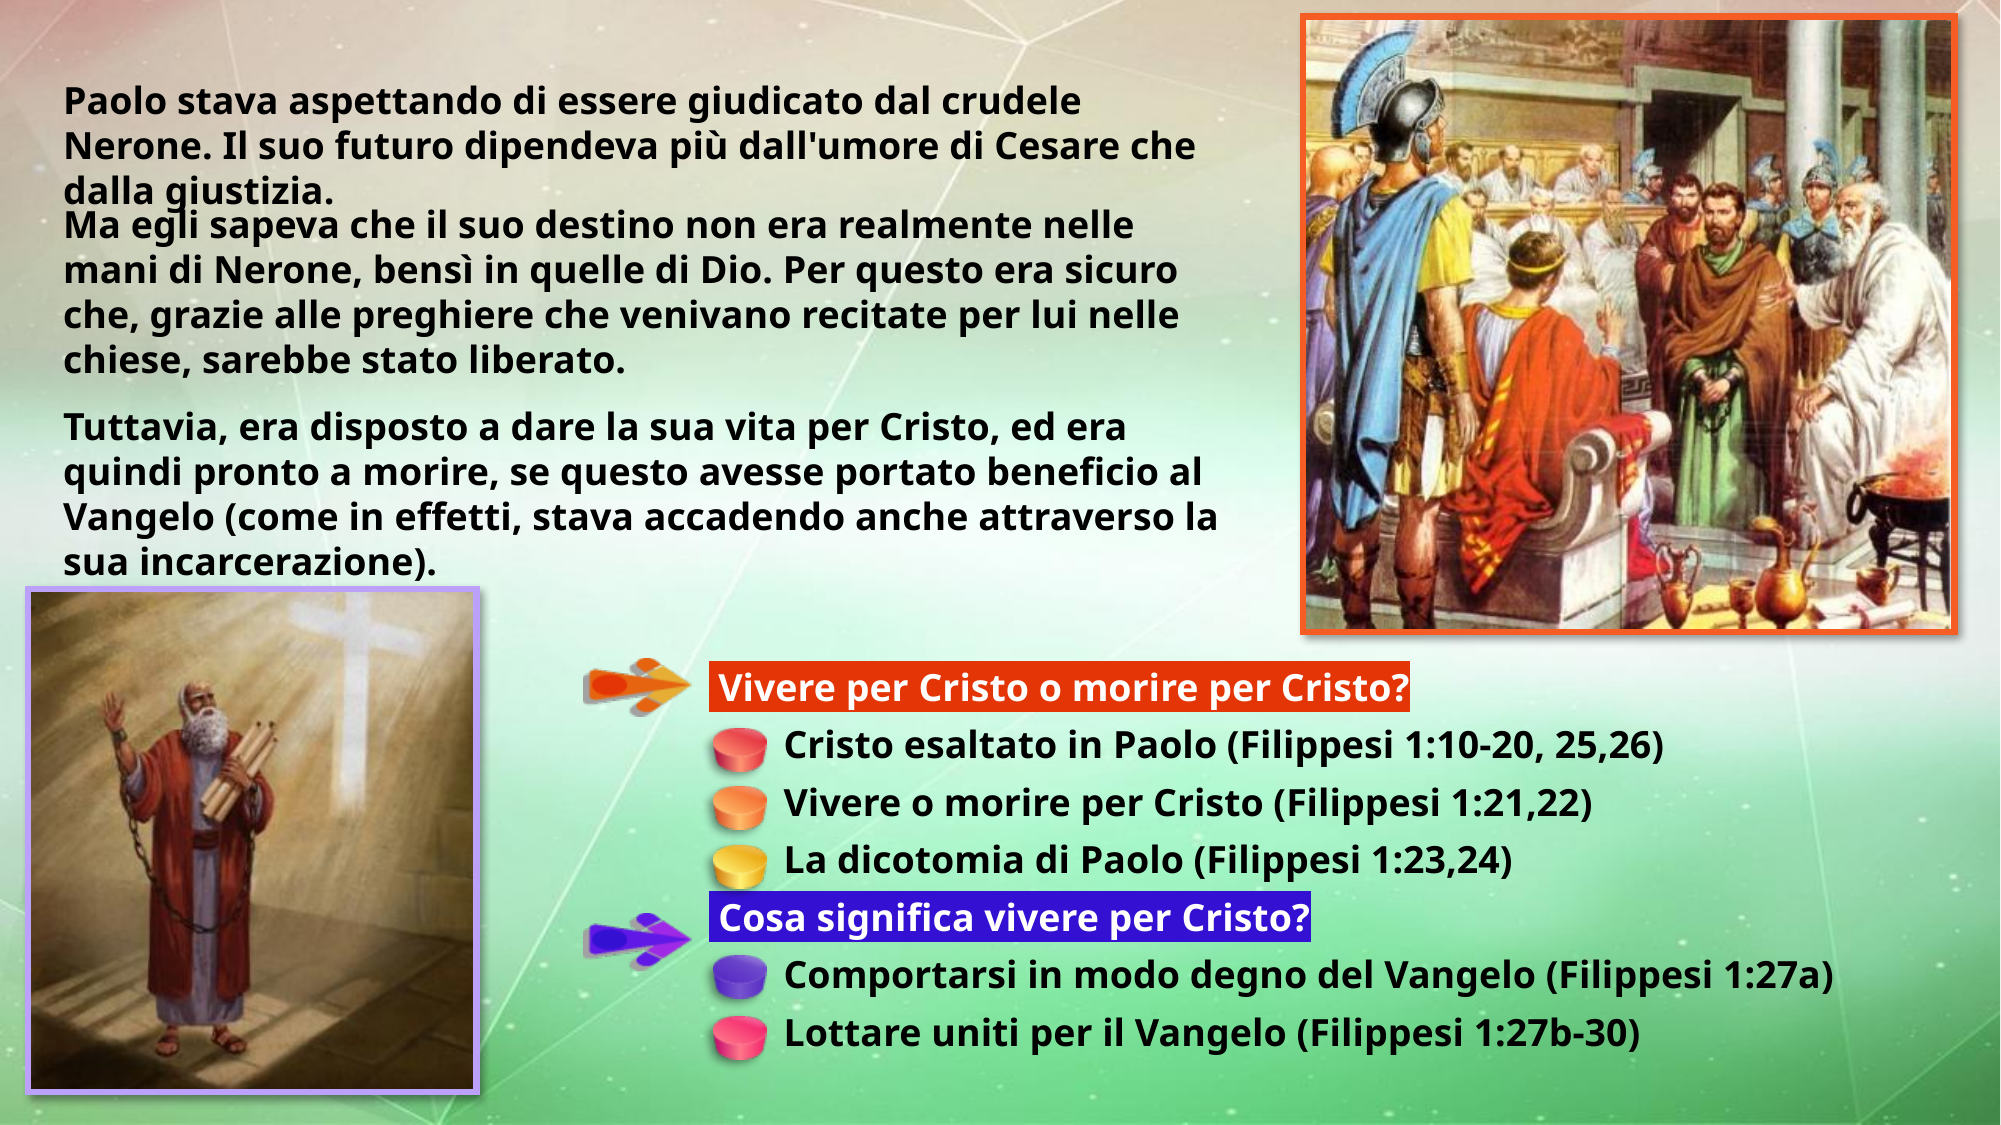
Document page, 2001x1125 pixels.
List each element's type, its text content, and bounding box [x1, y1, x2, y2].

text_box Ma egli sapeva che il suo destino non era realmente nelle mani di Nerone, bensì in quelle di Dio. Per questo era sicuro che, grazie alle preghiere che venivano recitate per lui nelle chiese, sarebbe stato liberato. [48, 193, 1257, 389]
text_box Paolo stava aspettando di essere giudicato dal crudele Nerone. Il suo futuro dipendeva più dall'umore di Cesare che dalla giustizia. [48, 69, 1257, 193]
text_box Vivere per Cristo o morire per Cristo? Cristo esaltato in Paolo (Filippesi 1:10-20, 25,26) Vivere o morire per Cristo (Filippesi 1:21,22) La dicotomia di Paolo (Filippesi 1:23,24) Cosa significa vivere per Cristo? Comportarsi in modo degno del Vangelo (Filippesi 1:27a) Lottare uniti per il Vangelo (Filippesi 1:27b-30) [693, 656, 2000, 1062]
text_box Tuttavia, era disposto a dare la sua vita per Cristo, ed era quindi pronto a morire, se questo avesse portato beneficio al Vangelo (come in effetti, stava accadendo anche attraverso la sua incarcerazione). [48, 395, 1257, 591]
picture [0, 0, 2001, 1125]
